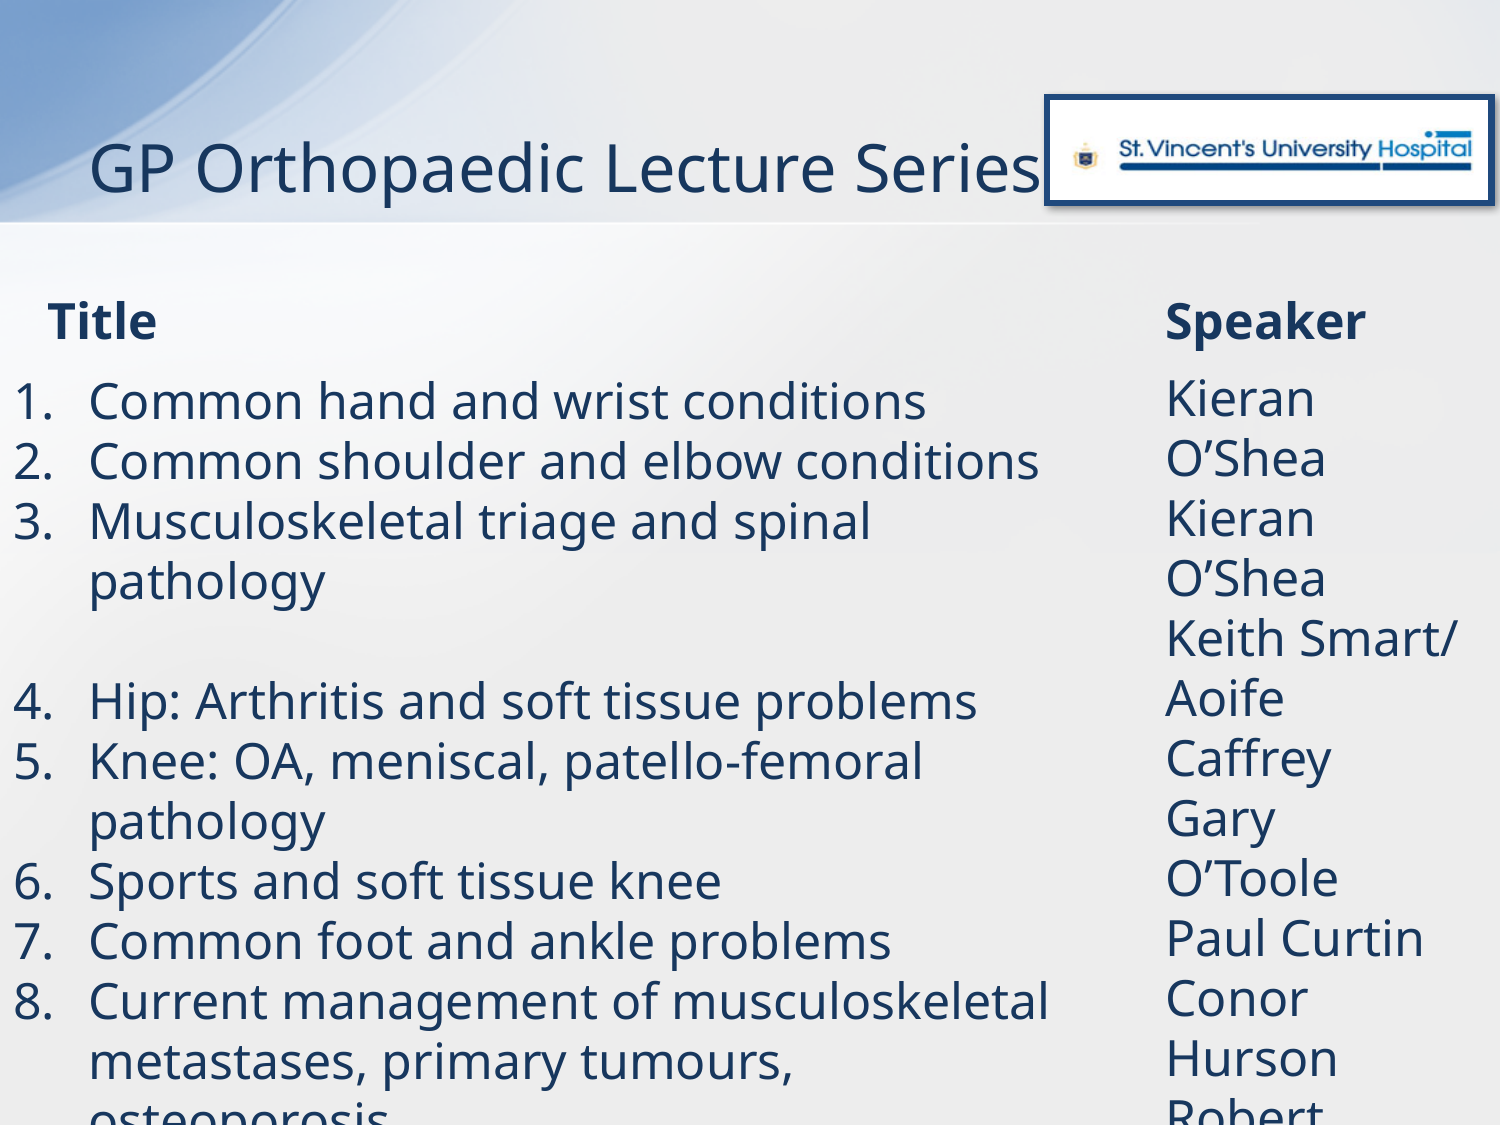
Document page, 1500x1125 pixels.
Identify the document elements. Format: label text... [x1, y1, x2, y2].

picture [0, 0, 1500, 1125]
list Kieran O’Shea Kieran O’Shea Keith Smart/ Aoife Caffrey Gary O’Toole Paul Curtin Conor Hurson Robert Flavin Alan Molloy [1152, 360, 1474, 1125]
title GP Orthopaedic Lecture Series [75, 24, 1425, 213]
list Common hand and wrist conditions Common shoulder and elbow conditions Musculoskeletal triage and spinal pathology Hip: Arthritis and soft tissue problems Knee: OA, meniscal, patello-femoral pathology Sports and soft tissue knee Common foot and ankle problems Current management of musculoskeletal metastases, primary tumours, osteoporosis [0, 363, 1124, 1096]
list Speaker [1152, 251, 1500, 357]
list Title [33, 251, 697, 357]
